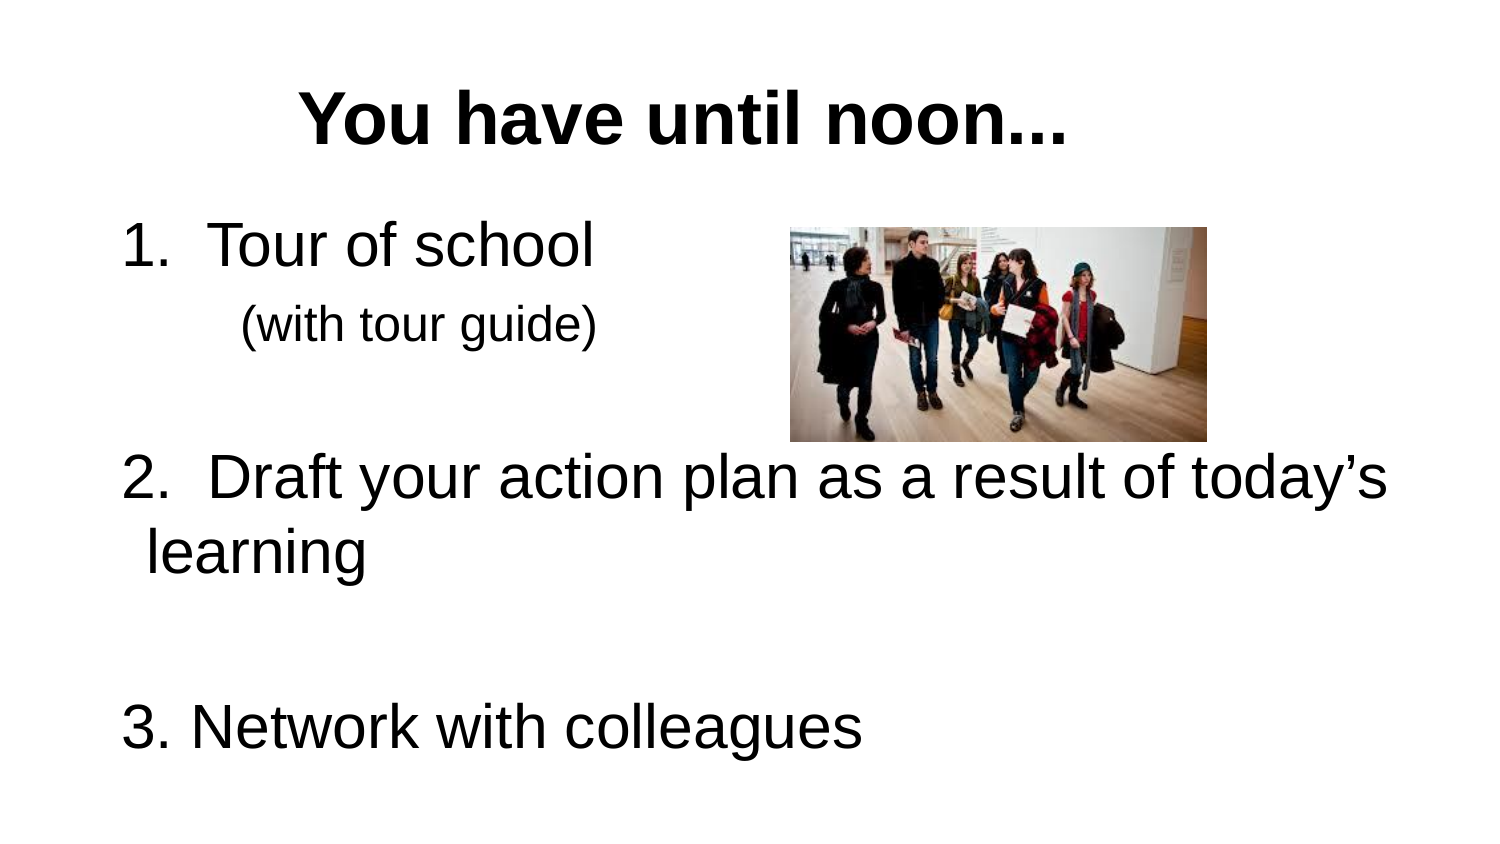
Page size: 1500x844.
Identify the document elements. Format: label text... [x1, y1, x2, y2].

title You have until noon... [75, 33, 1425, 175]
picture [790, 227, 1207, 442]
list 1. Tour of school (with tour guide) 2. Draft your action plan as a result of today’s learning 3. Network with colleagues [75, 188, 1425, 800]
